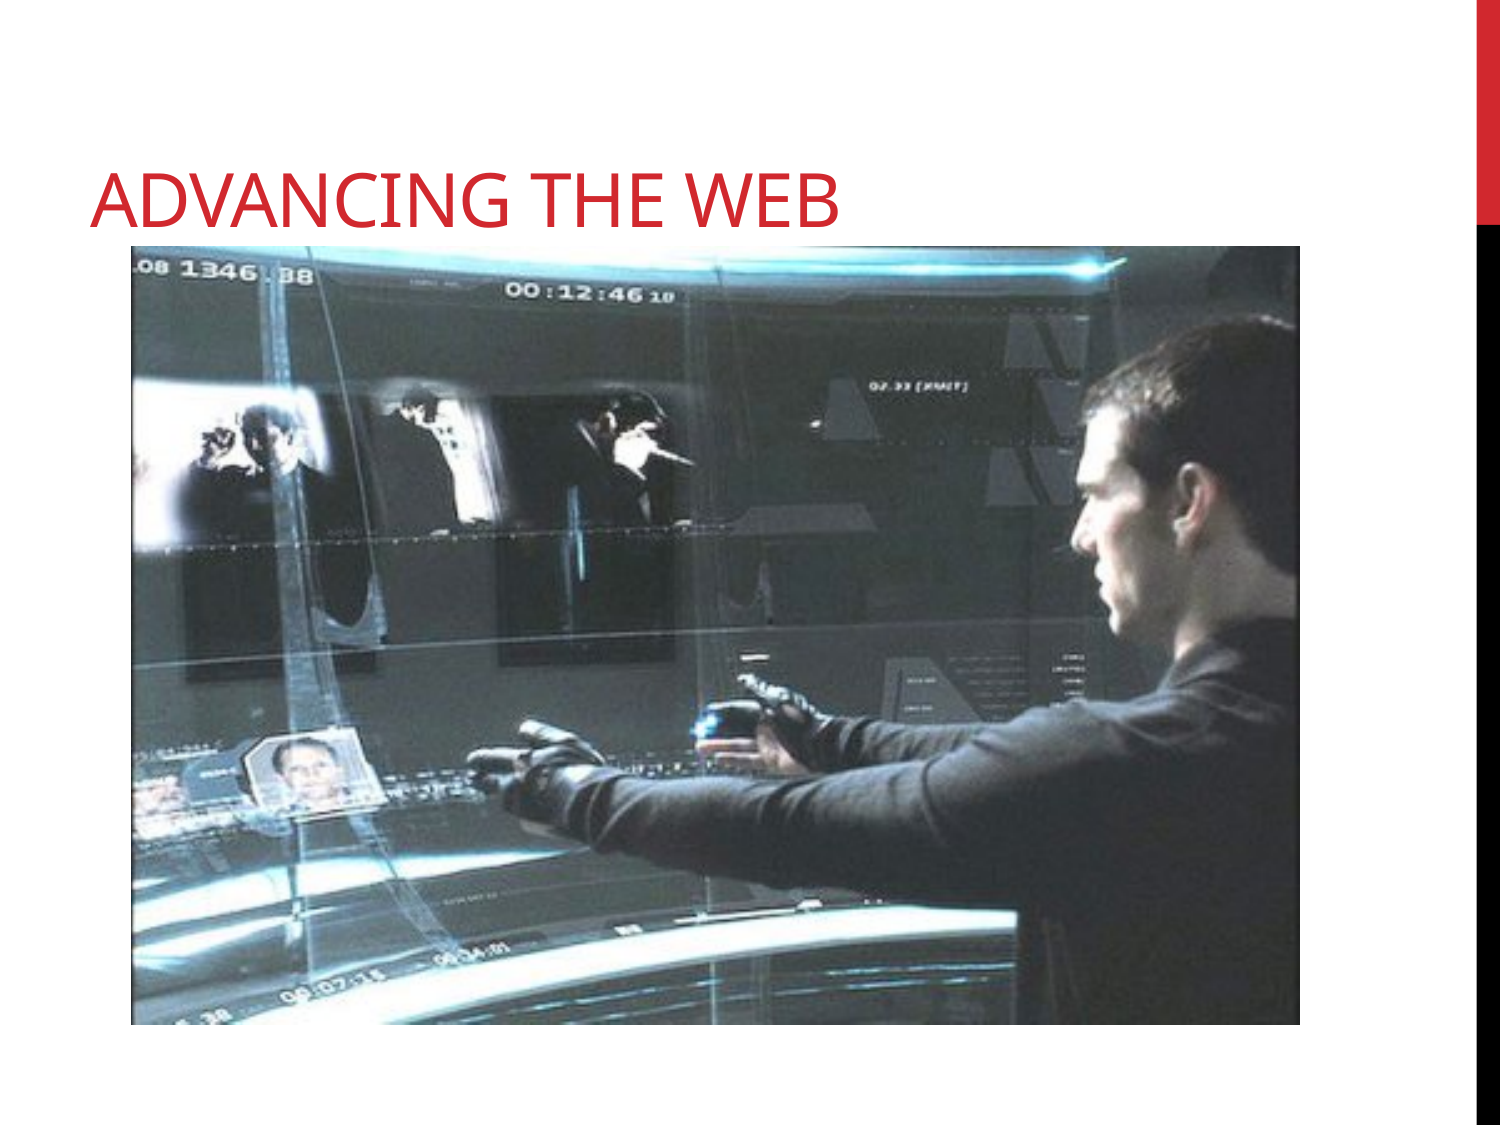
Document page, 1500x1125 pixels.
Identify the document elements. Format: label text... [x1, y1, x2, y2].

title Advancing the web [75, 25, 1025, 250]
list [131, 245, 1301, 1026]
